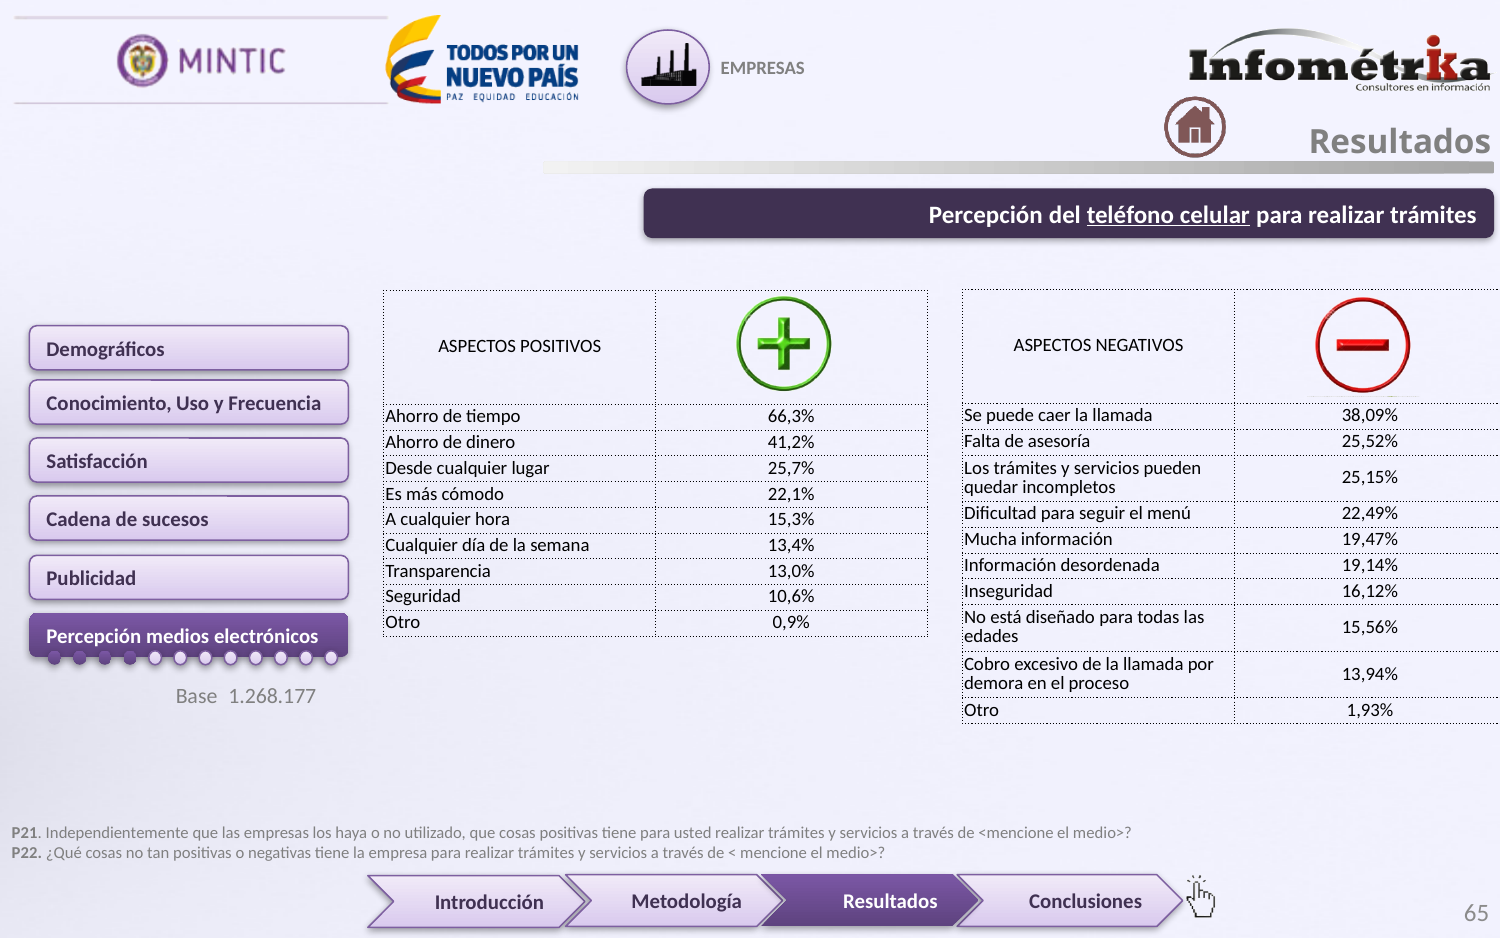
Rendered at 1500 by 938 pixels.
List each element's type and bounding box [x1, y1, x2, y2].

text_box [28, 495, 350, 541]
table_header [963, 289, 1500, 404]
text_box [28, 554, 350, 601]
text_box [0, 814, 1329, 870]
table_cell [963, 404, 1500, 724]
text_box [29, 612, 349, 666]
text_box [28, 437, 350, 483]
text_box [28, 379, 350, 425]
text_box [367, 873, 1218, 928]
text_box [160, 673, 332, 716]
text_box [643, 188, 1495, 239]
text_box [626, 29, 821, 105]
table_header [384, 290, 927, 404]
text_box [1128, 113, 1500, 168]
slide_number [1154, 886, 1500, 936]
picture [1306, 295, 1420, 397]
picture [0, 0, 1500, 938]
text_box [28, 324, 350, 371]
table_cell [384, 404, 927, 636]
